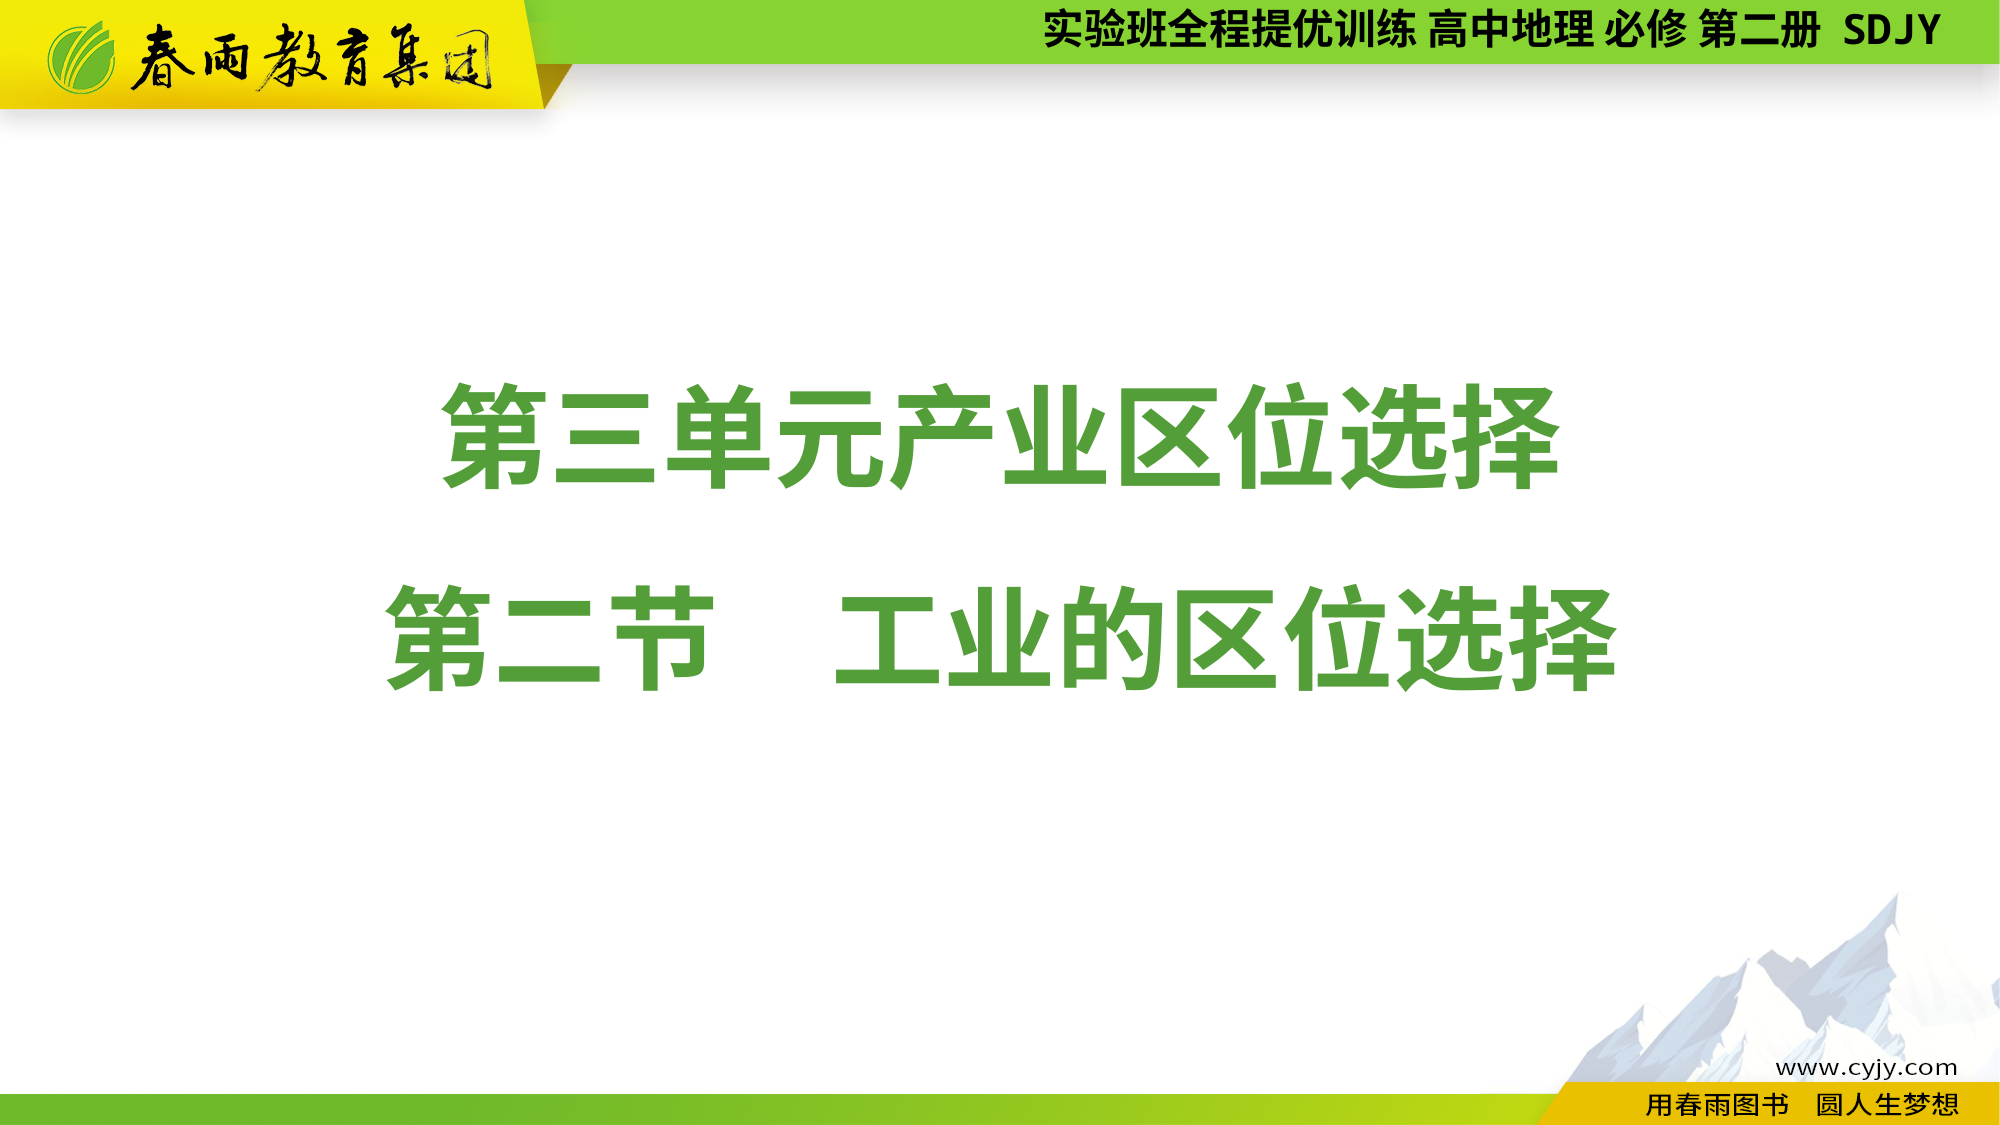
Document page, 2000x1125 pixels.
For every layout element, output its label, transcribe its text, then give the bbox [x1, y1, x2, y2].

text_box 第三单元产业区位选择 第二节 工业的区位选择 [54, 291, 1946, 712]
picture [0, 0, 2000, 1125]
